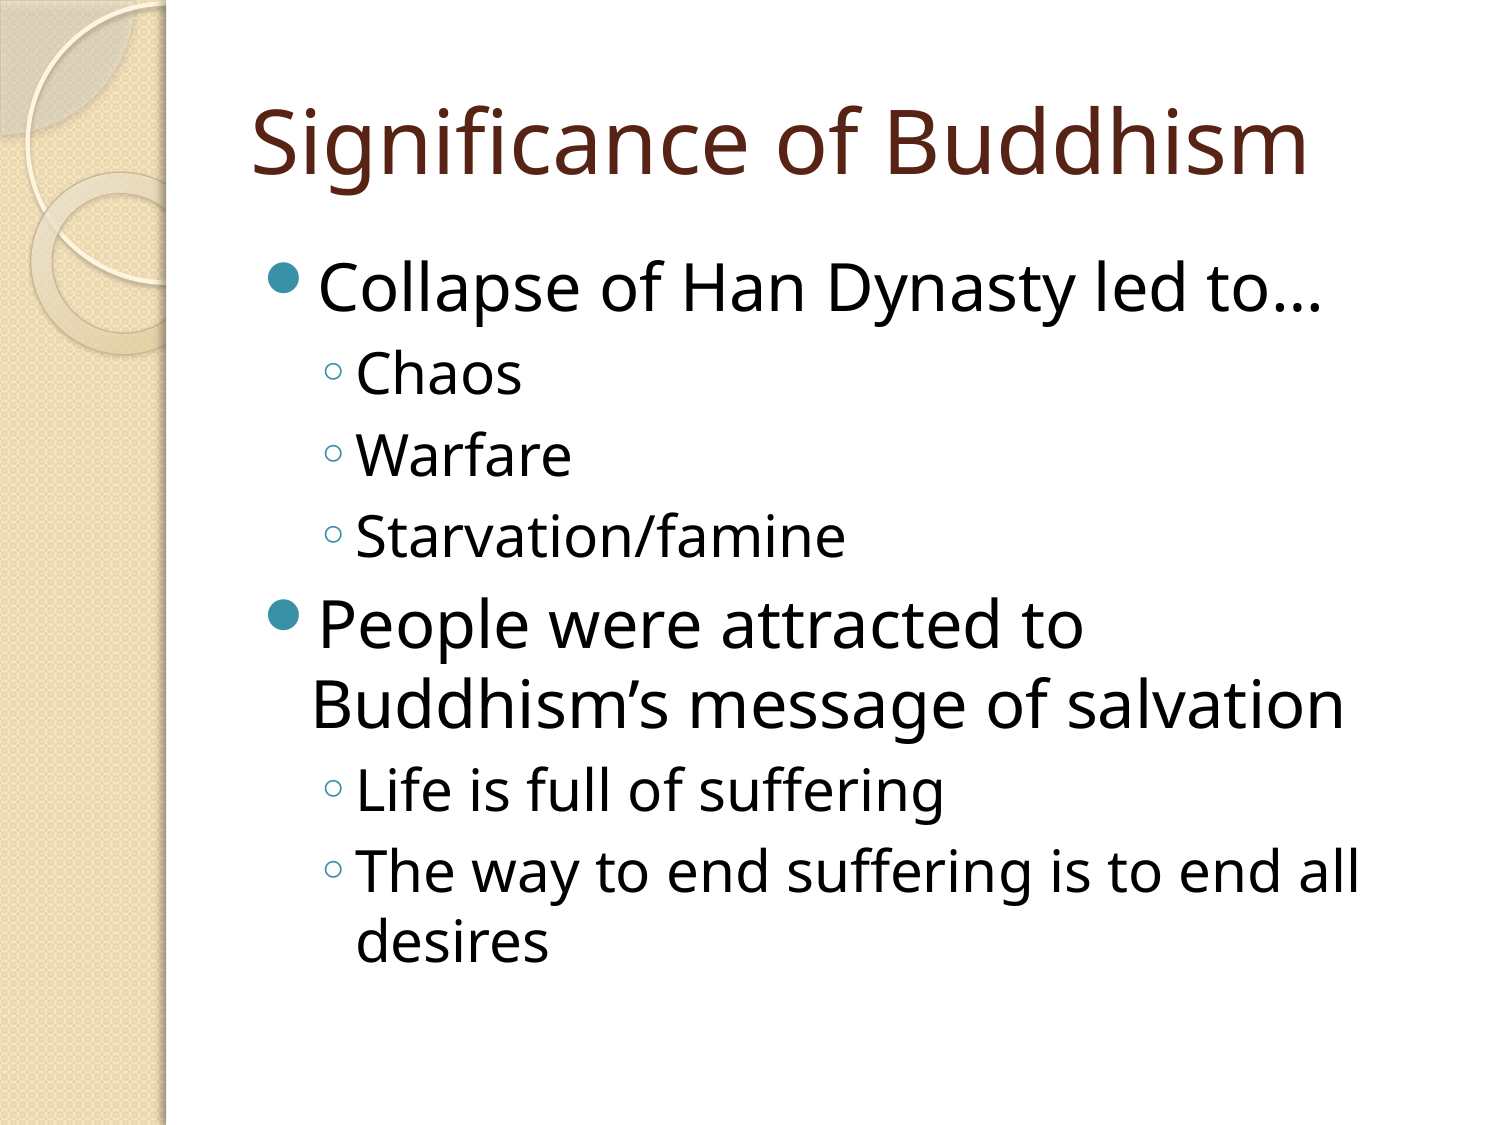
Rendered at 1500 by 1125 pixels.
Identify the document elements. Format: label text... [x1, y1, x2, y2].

title Significance of Buddhism [235, 45, 1466, 233]
list Collapse of Han Dynasty led to… Chaos Warfare Starvation/famine People were attracted to Buddhism’s message of salvation Life is full of suffering The way to end suffering is to end all desires [235, 237, 1466, 1025]
